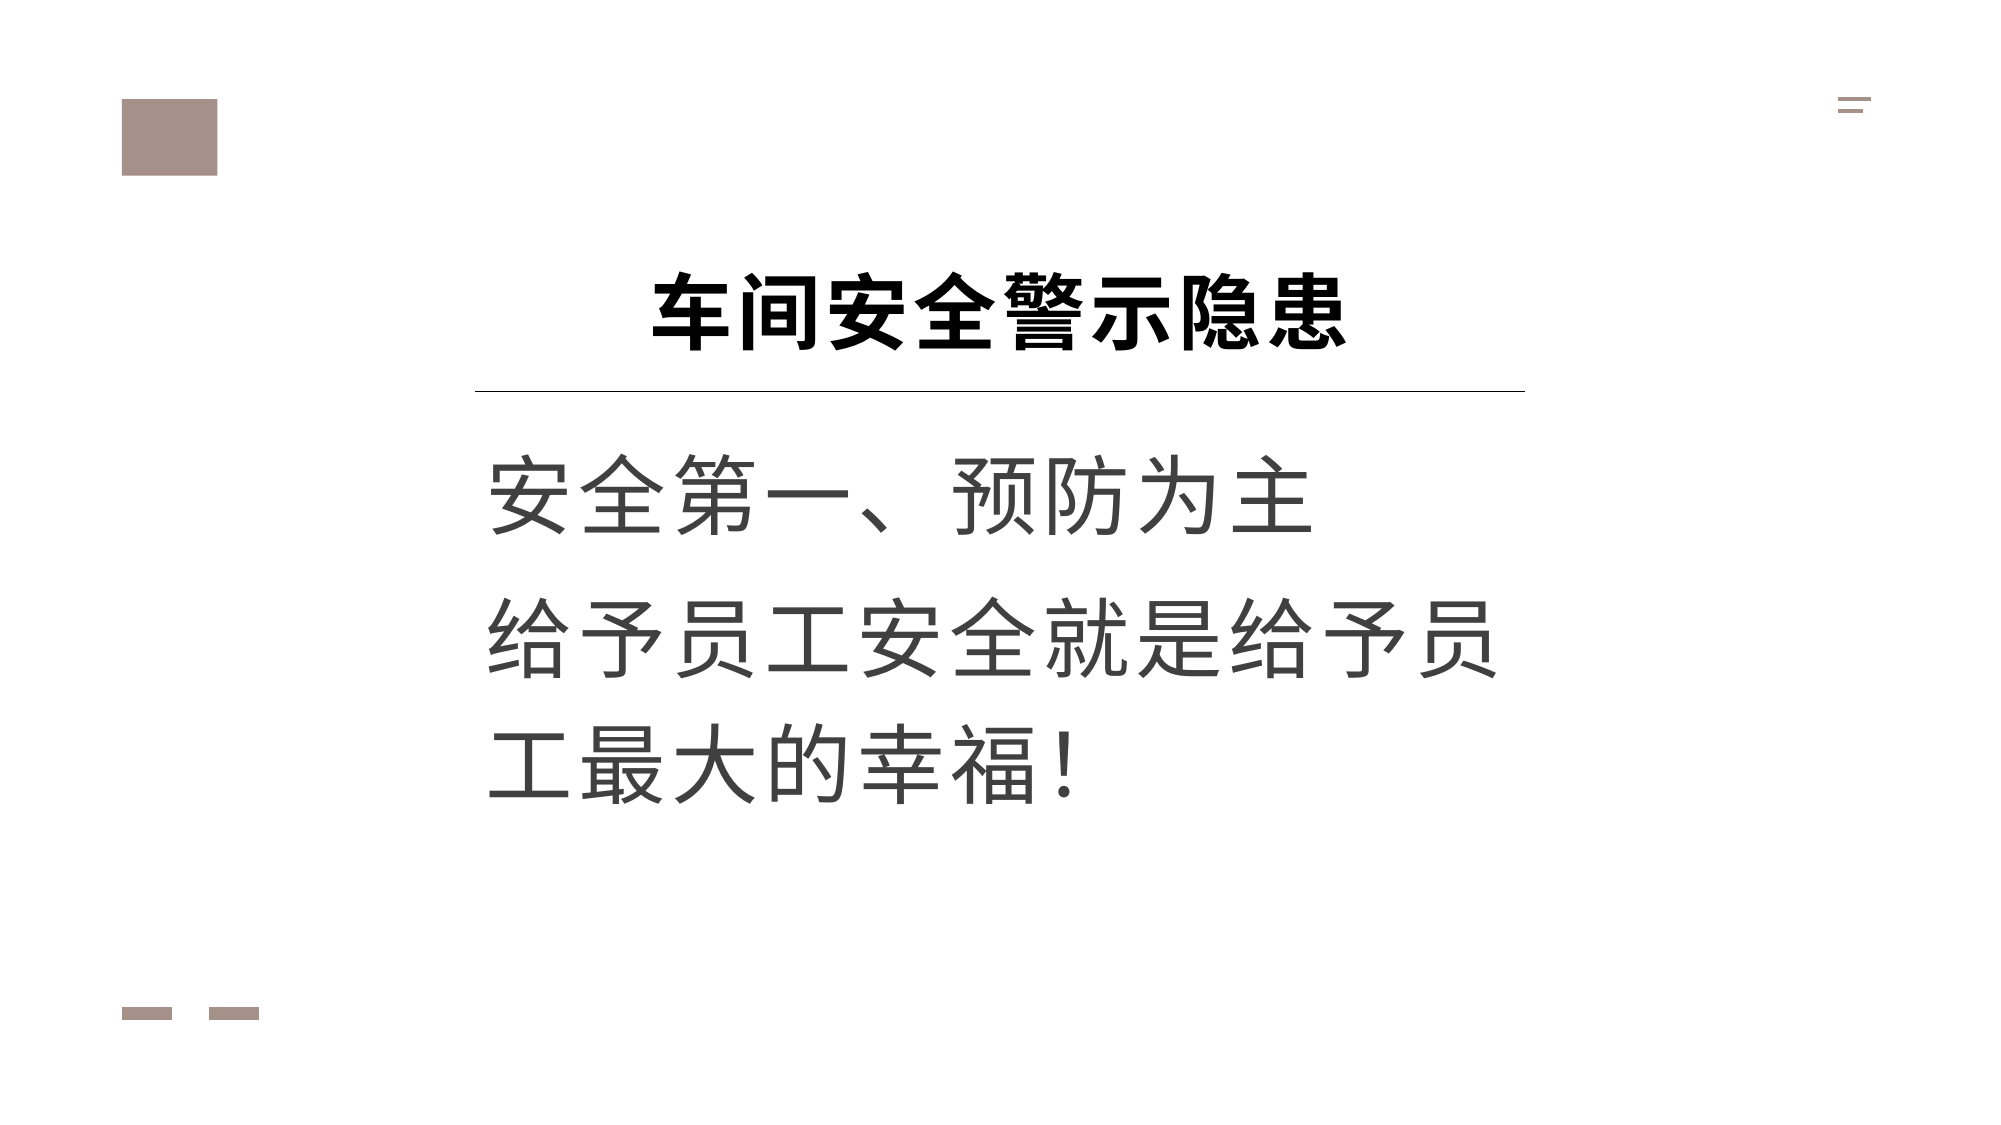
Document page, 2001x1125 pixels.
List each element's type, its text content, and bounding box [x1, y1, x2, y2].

text_box 车间安全警示隐患 [474, 249, 1525, 365]
text_box 安全第一、预防为主 给予员工安全就是给予员工最大的幸福！ [474, 415, 1525, 876]
text_box [121, 98, 218, 177]
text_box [1837, 99, 1871, 112]
